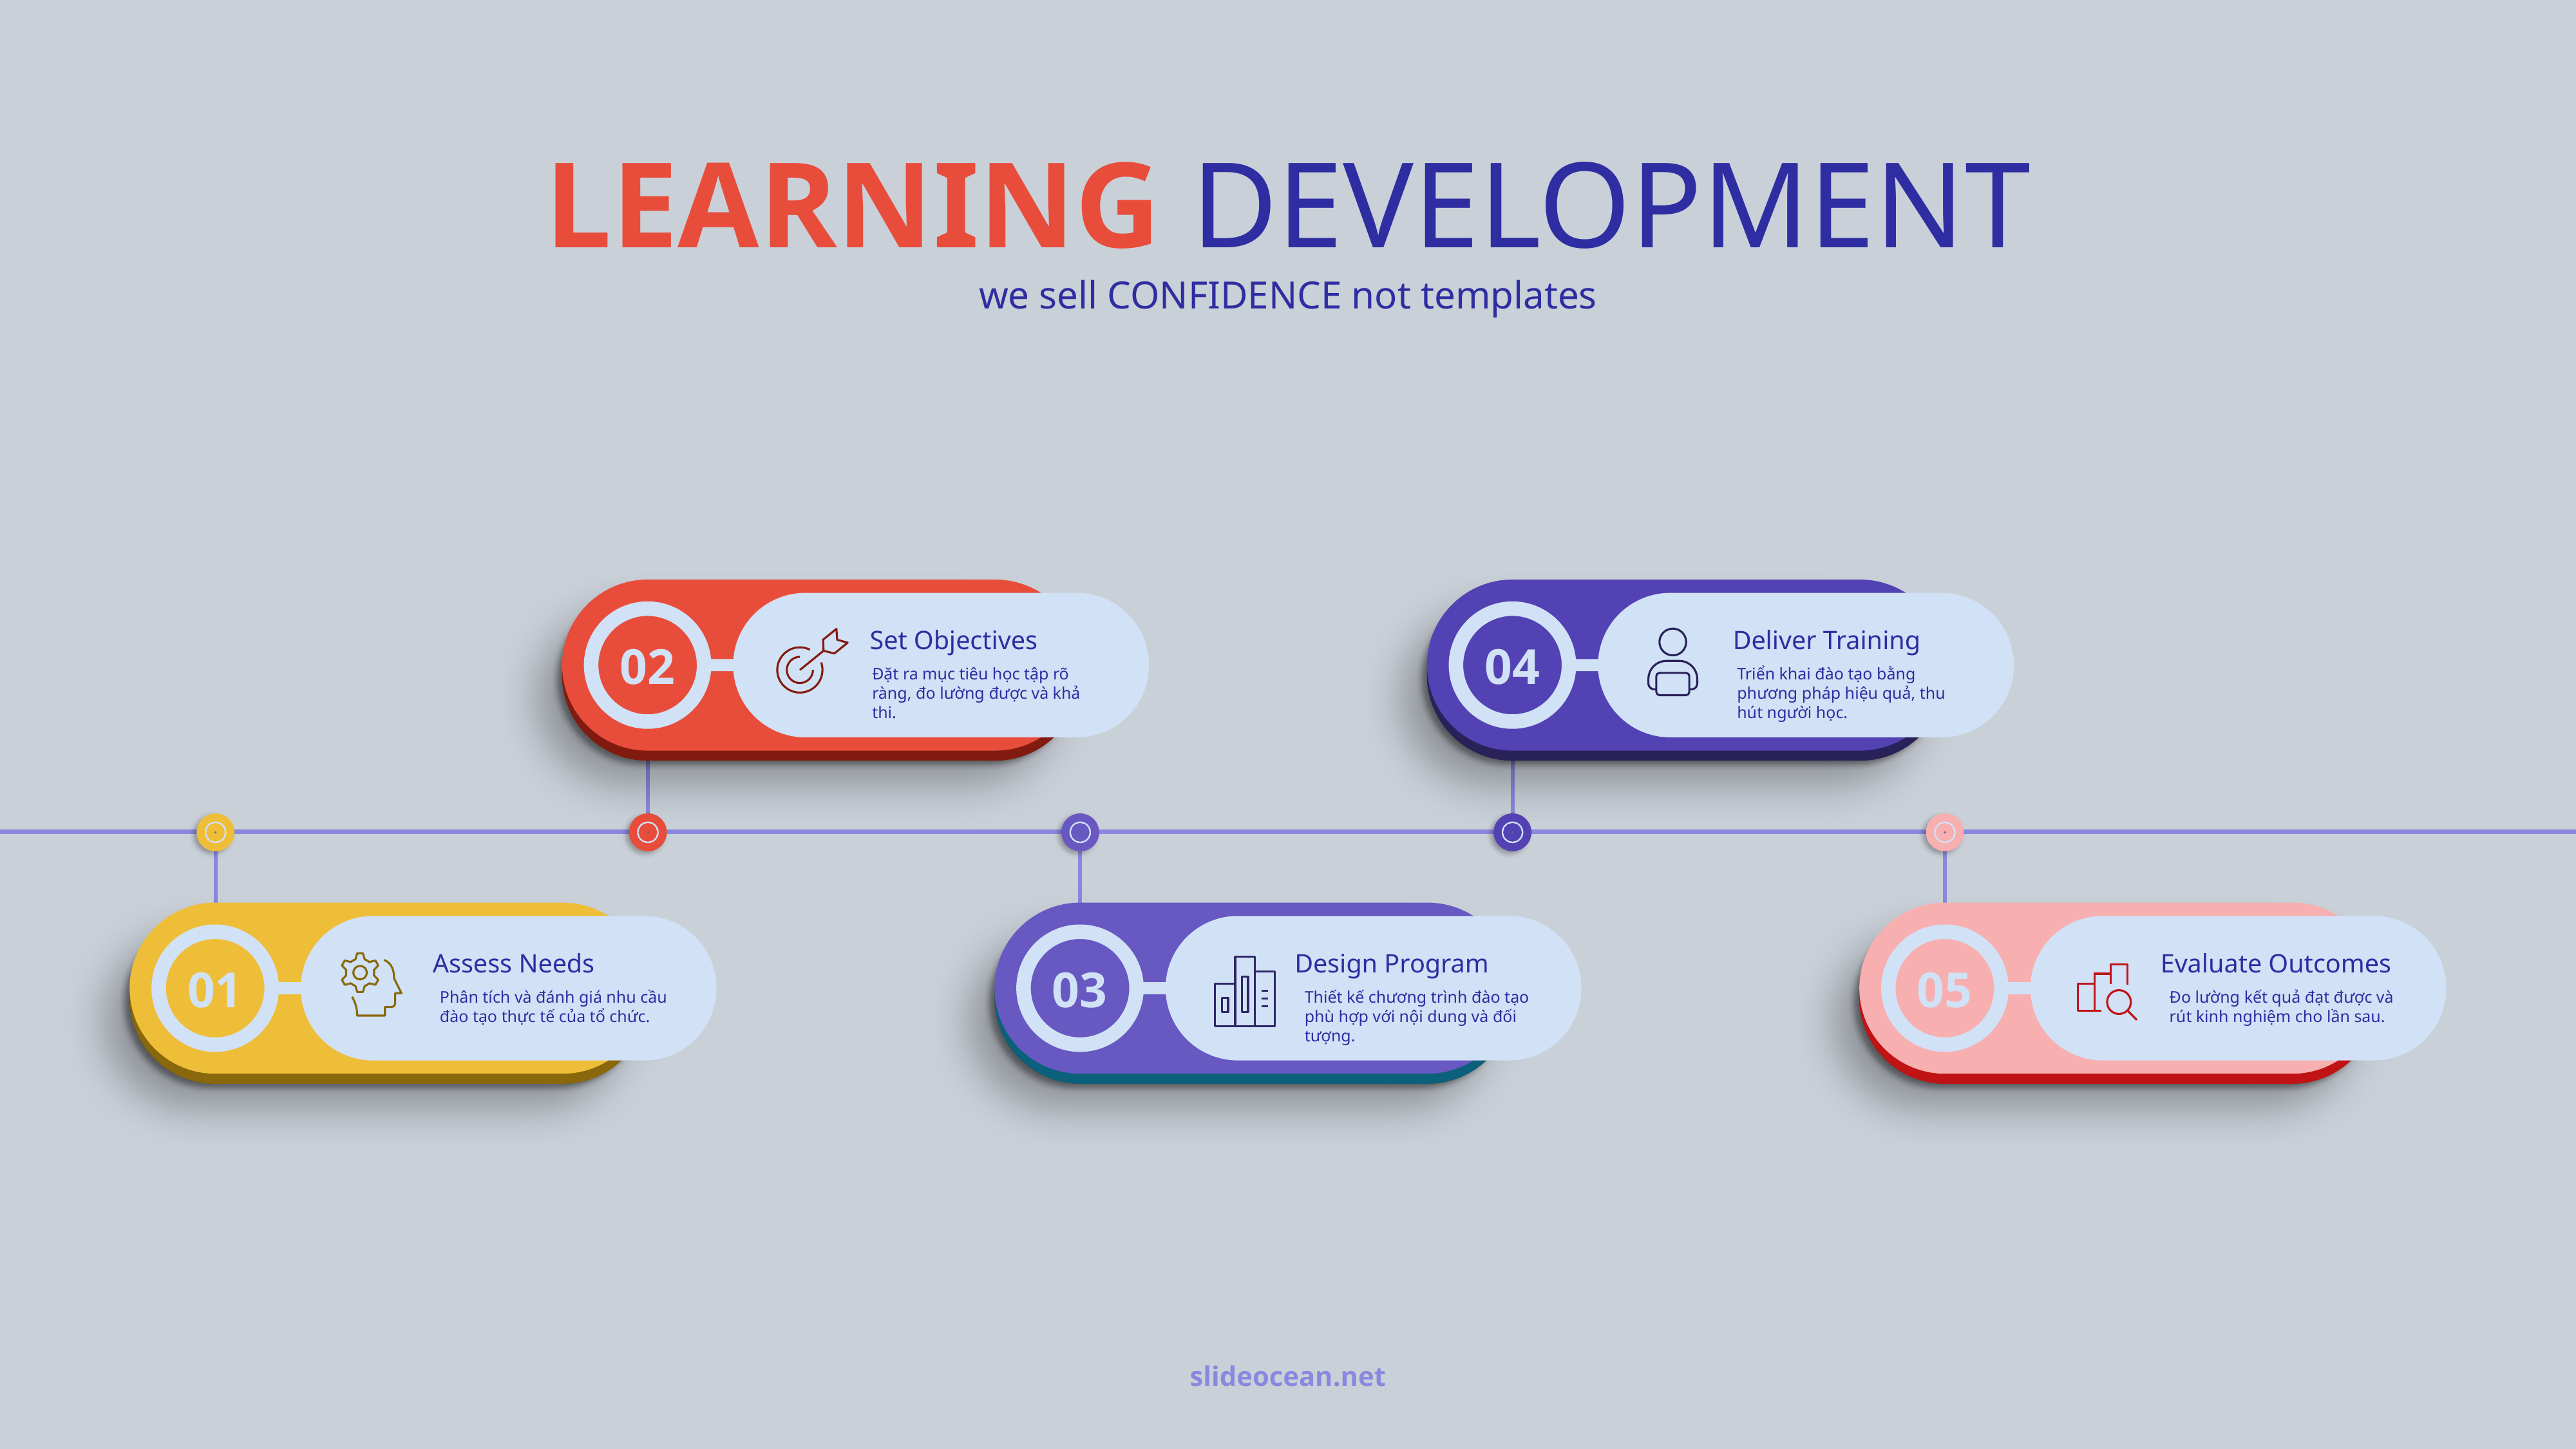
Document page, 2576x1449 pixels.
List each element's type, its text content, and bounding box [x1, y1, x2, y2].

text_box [1426, 579, 1946, 761]
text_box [200, 817, 231, 902]
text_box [994, 902, 1513, 1084]
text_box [1929, 817, 1960, 902]
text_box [1065, 817, 1095, 902]
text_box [583, 592, 1150, 738]
text_box slideocean.net [1180, 1354, 1396, 1397]
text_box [2159, 942, 2415, 1032]
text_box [1294, 942, 1551, 1051]
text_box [151, 915, 717, 1061]
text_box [1859, 902, 2378, 1084]
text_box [430, 942, 686, 1032]
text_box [1880, 915, 2447, 1061]
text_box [1497, 761, 1528, 848]
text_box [1448, 592, 2014, 738]
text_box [632, 761, 663, 848]
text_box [862, 618, 1118, 708]
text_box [1727, 618, 1983, 728]
text_box LEARNING DEVELOPMENT [535, 125, 2041, 276]
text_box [1016, 915, 1582, 1061]
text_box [562, 579, 1081, 761]
text_box we sell CONFIDENCE not templates [969, 266, 1607, 321]
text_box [129, 902, 649, 1084]
